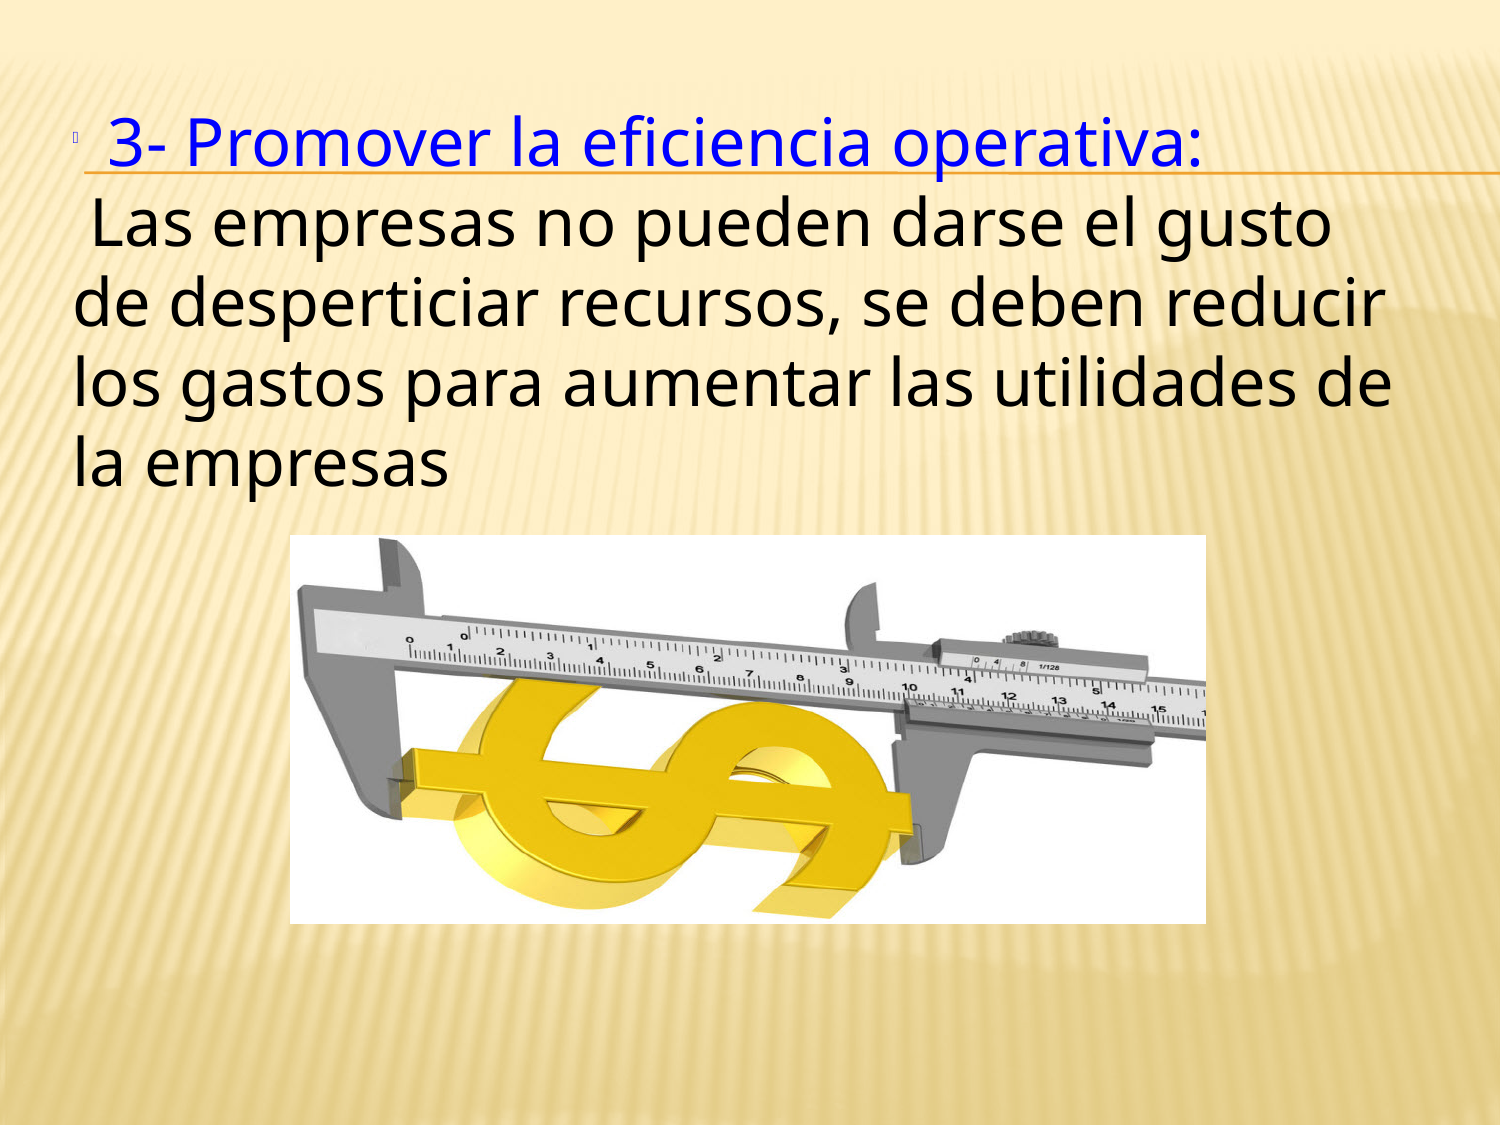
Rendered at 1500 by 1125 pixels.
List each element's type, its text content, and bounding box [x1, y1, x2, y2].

text_box 3- Promover la eficiencia operativa: Las empresas no pueden darse el gusto de desperticiar recursos, se deben reducir los gastos para aumentar las utilidades de la empresas [57, 92, 1425, 1005]
picture [0, 0, 1500, 1125]
picture [290, 534, 1206, 924]
